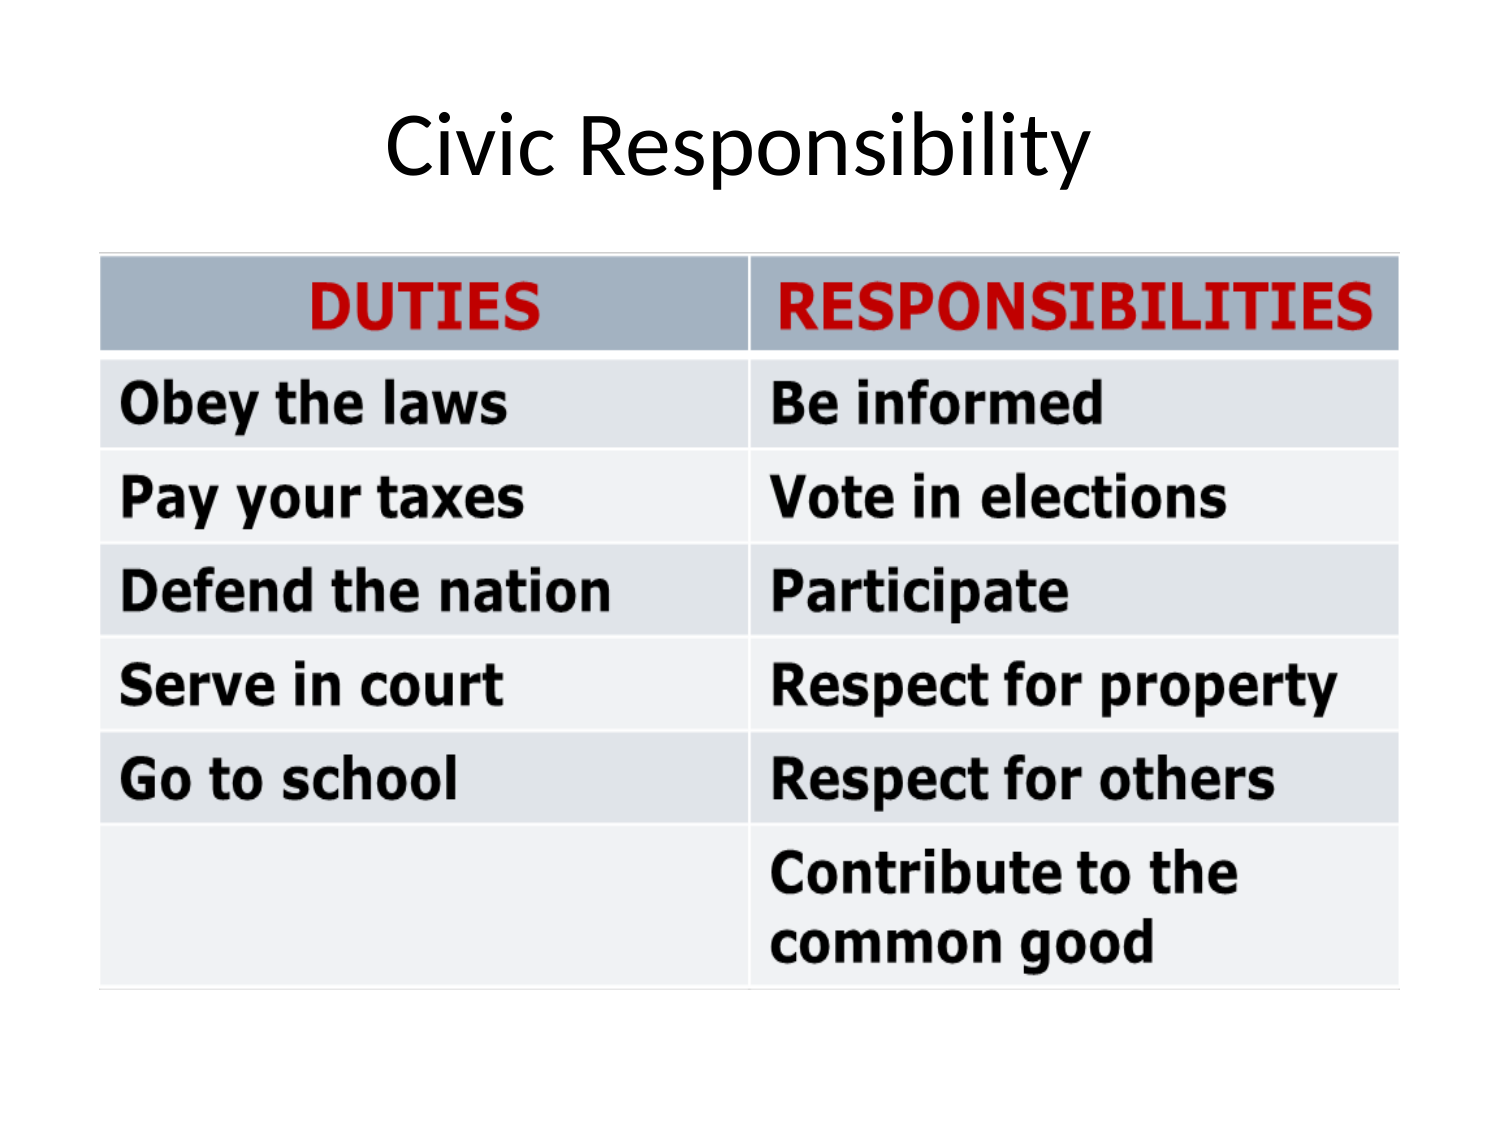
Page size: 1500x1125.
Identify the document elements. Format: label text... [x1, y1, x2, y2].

picture [99, 246, 1401, 1012]
title Civic Responsibility [75, 45, 1425, 233]
